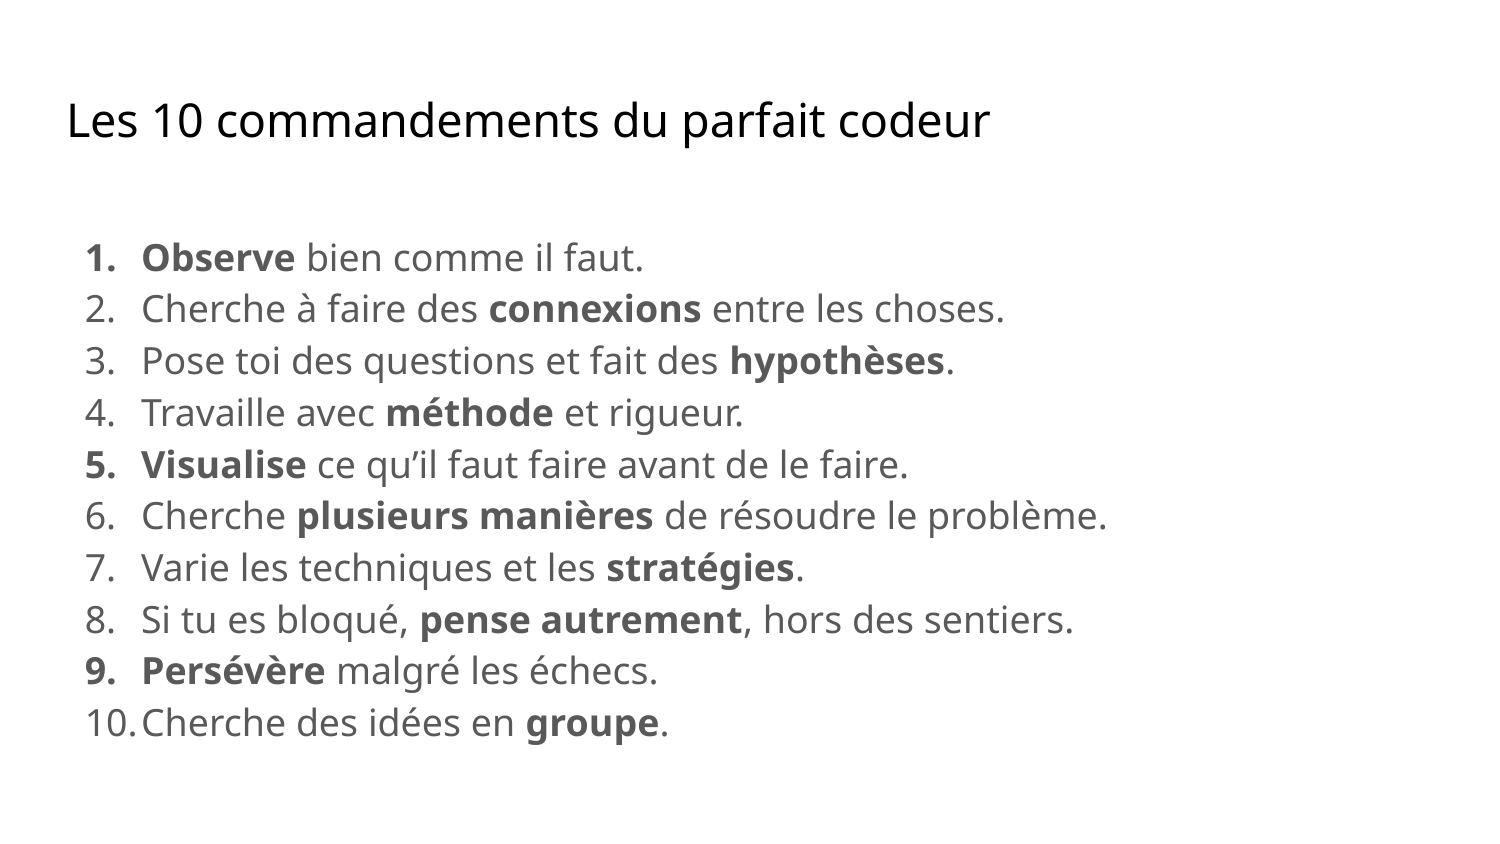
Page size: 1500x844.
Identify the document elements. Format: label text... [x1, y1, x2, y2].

title Les 10 commandements du parfait codeur [51, 72, 1449, 166]
list Observe bien comme il faut. Cherche à faire des connexions entre les choses. Pose toi des questions et fait des hypothèses. Travaille avec méthode et rigueur. Visualise ce qu’il faut faire avant de le faire. Cherche plusieurs manières de résoudre le problème. Varie les techniques et les stratégies. Si tu es bloqué, pense autrement, hors des sentiers. Persévère malgré les échecs. Cherche des idées en groupe. [51, 166, 1449, 805]
